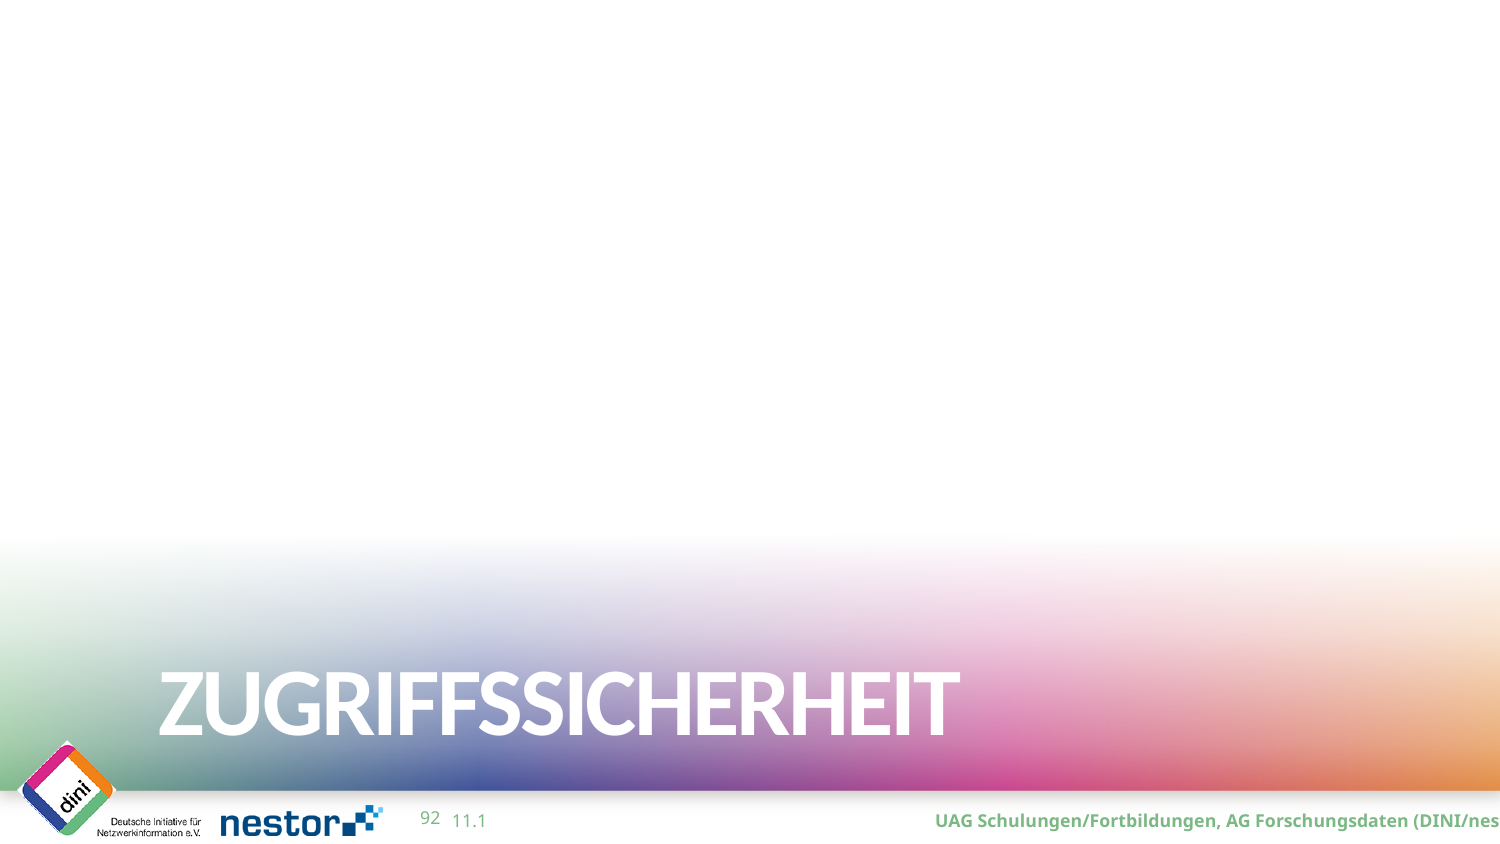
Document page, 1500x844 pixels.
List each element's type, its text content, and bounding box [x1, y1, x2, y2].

title Zugriffssicherheit [149, 604, 1495, 765]
slide_number 91 [406, 801, 454, 841]
text_box 11.1 [433, 801, 502, 838]
picture [0, 368, 1500, 844]
